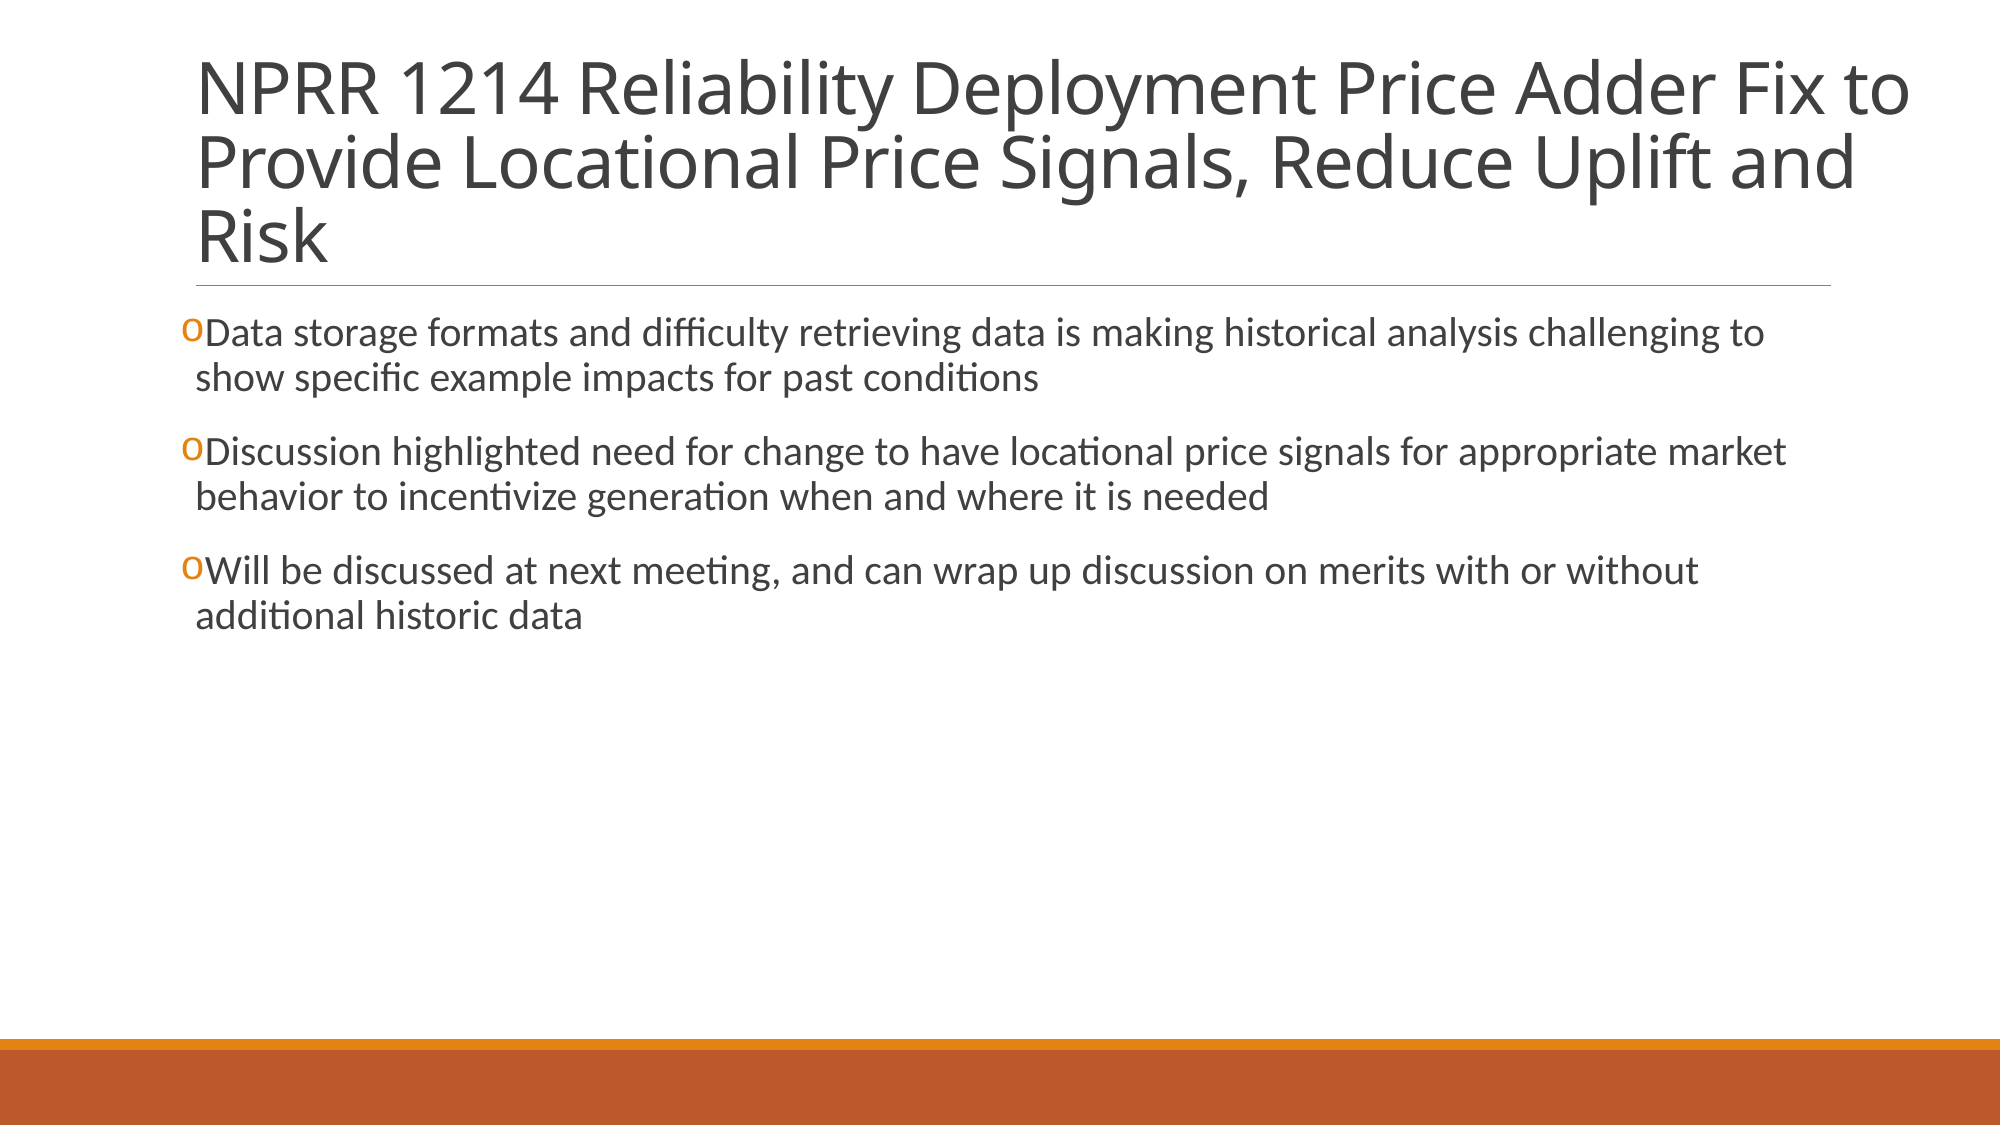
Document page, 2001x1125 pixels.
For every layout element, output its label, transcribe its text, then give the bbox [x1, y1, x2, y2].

list Data storage formats and difficulty retrieving data is making historical analysis challenging to show specific example impacts for past conditions Discussion highlighted need for change to have locational price signals for appropriate market behavior to incentivize generation when and where it is needed Will be discussed at next meeting, and can wrap up discussion on merits with or without additional historic data [180, 302, 1830, 963]
title NPRR 1214 Reliability Deployment Price Adder Fix to Provide Locational Price Signals, Reduce Uplift and Risk [180, 47, 1955, 285]
